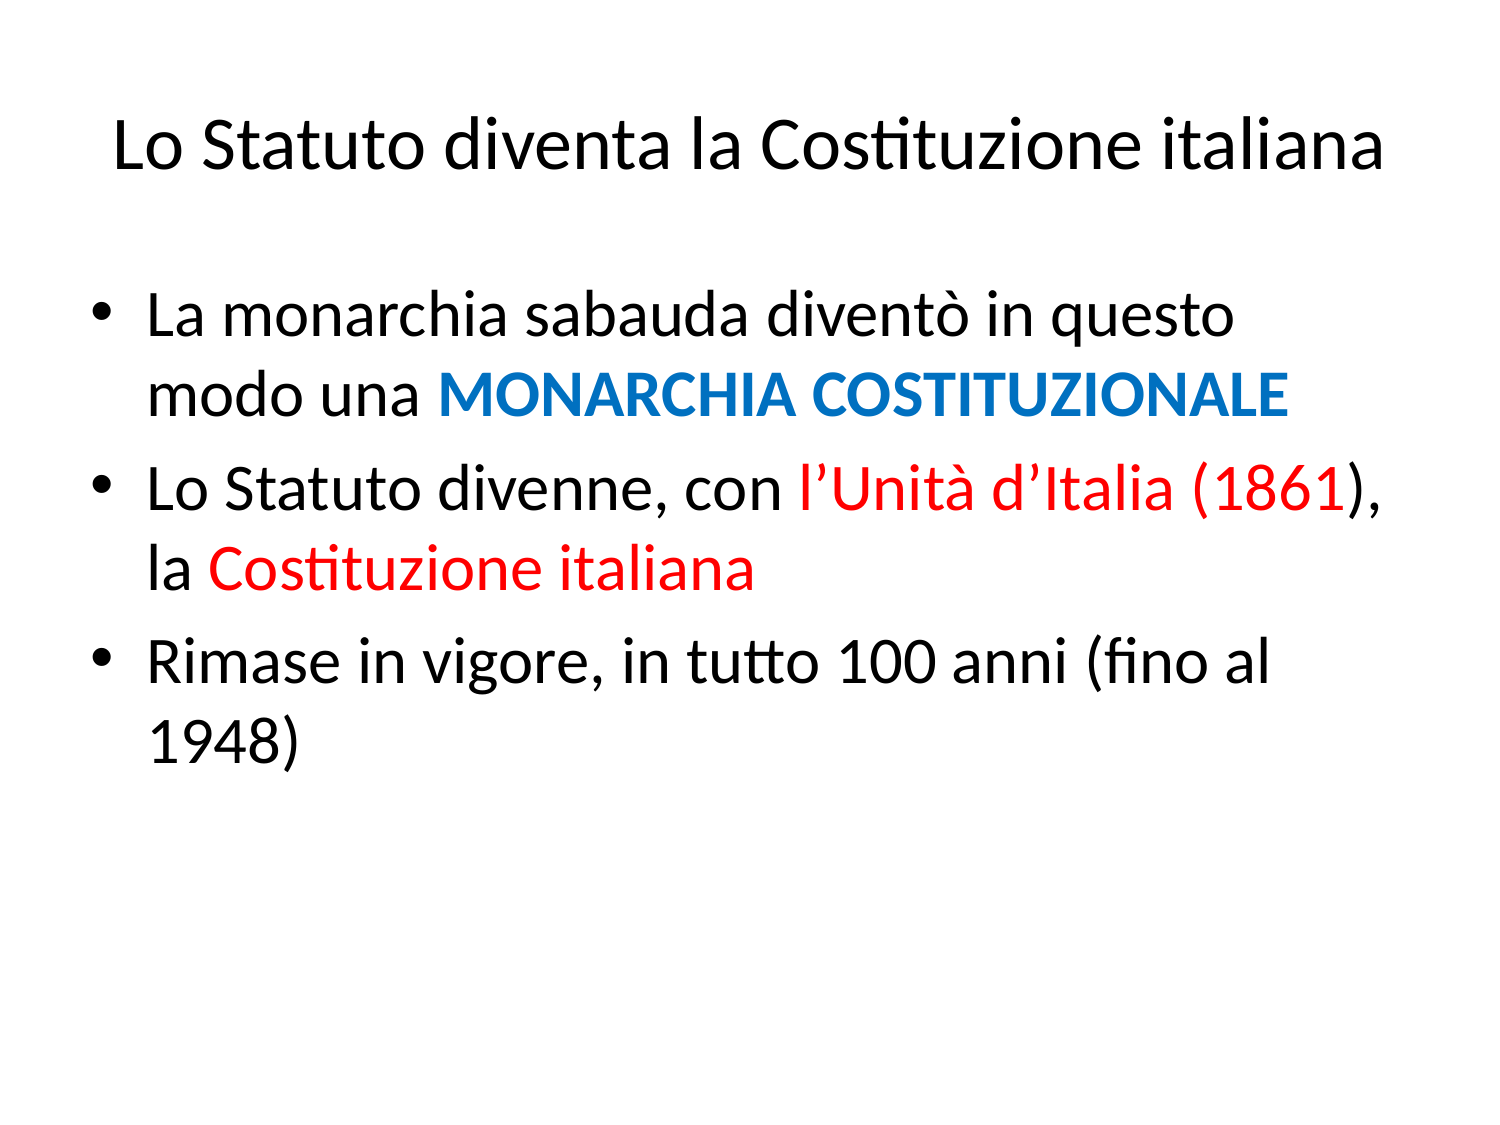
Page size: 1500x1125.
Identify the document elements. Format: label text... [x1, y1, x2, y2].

list La monarchia sabauda diventò in questo modo una MONARCHIA COSTITUZIONALE Lo Statuto divenne, con l’Unità d’Italia (1861), la Costituzione italiana Rimase in vigore, in tutto 100 anni (fino al 1948) [75, 262, 1425, 1005]
title Lo Statuto diventa la Costituzione italiana [75, 45, 1425, 233]
